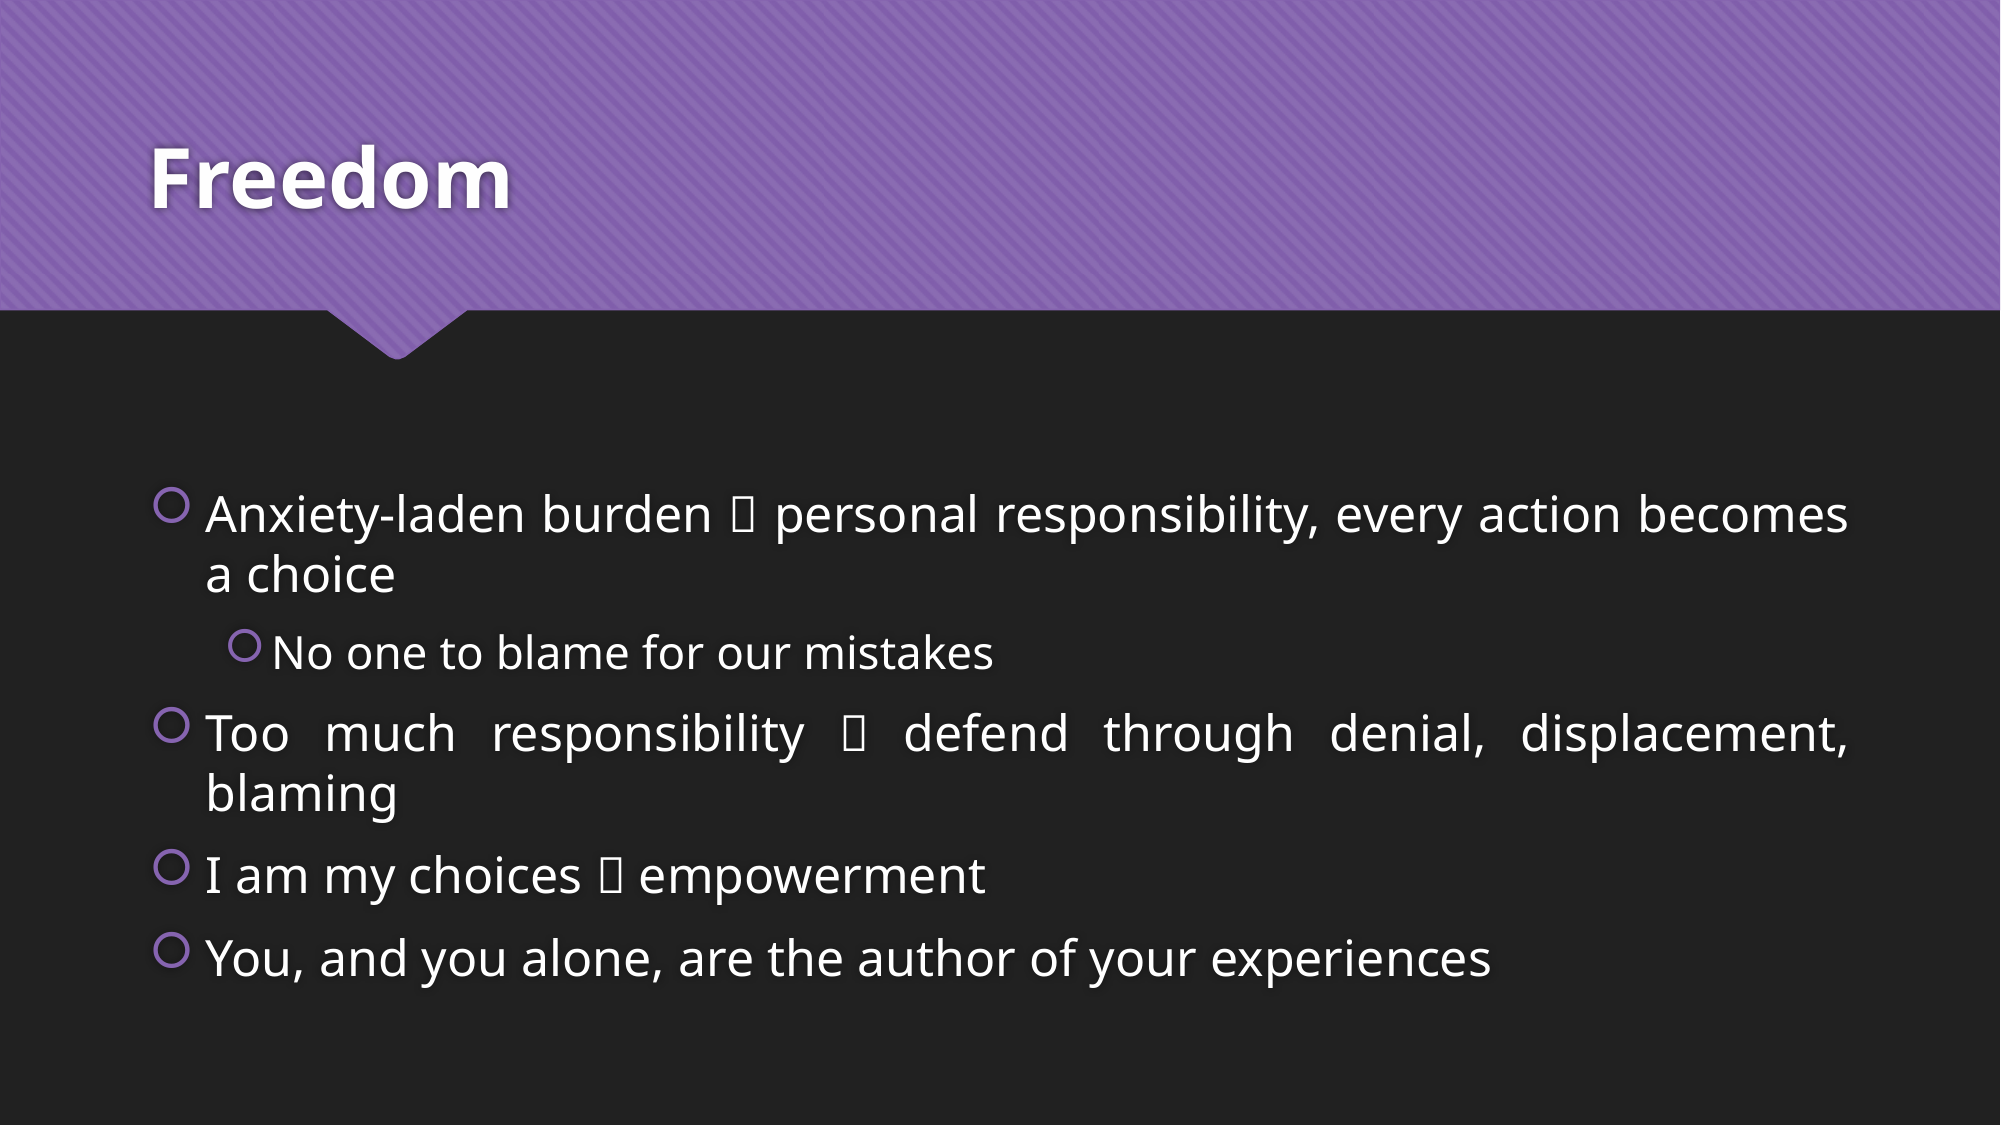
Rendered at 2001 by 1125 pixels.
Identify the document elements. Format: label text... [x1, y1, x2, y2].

list Anxiety-laden burden  personal responsibility, every action becomes a choice No one to blame for our mistakes Too much responsibility  defend through denial, displacement, blaming I am my choices  empowerment You, and you alone, are the author of your experiences [134, 378, 1866, 1091]
title Freedom [132, 73, 1868, 233]
